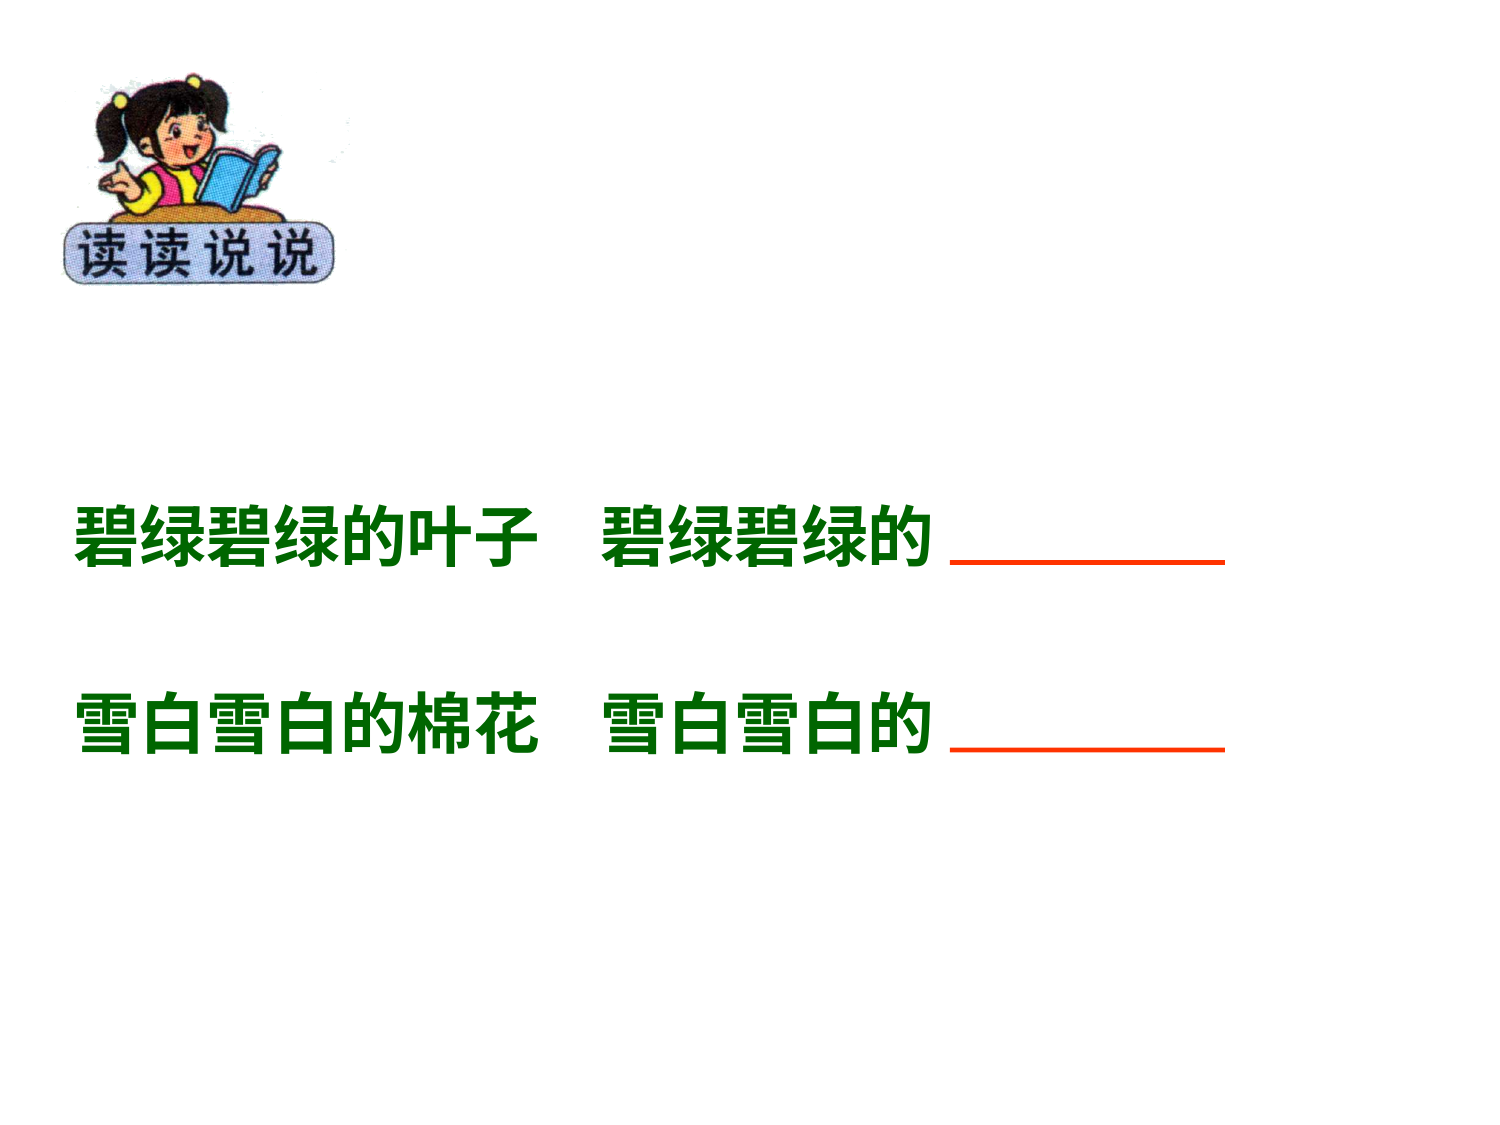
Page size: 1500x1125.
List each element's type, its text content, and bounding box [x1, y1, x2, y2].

text_box 碧绿碧绿的叶子 碧绿碧绿的 雪白雪白的棉花 雪白雪白的 [58, 487, 951, 923]
picture [49, 62, 350, 288]
